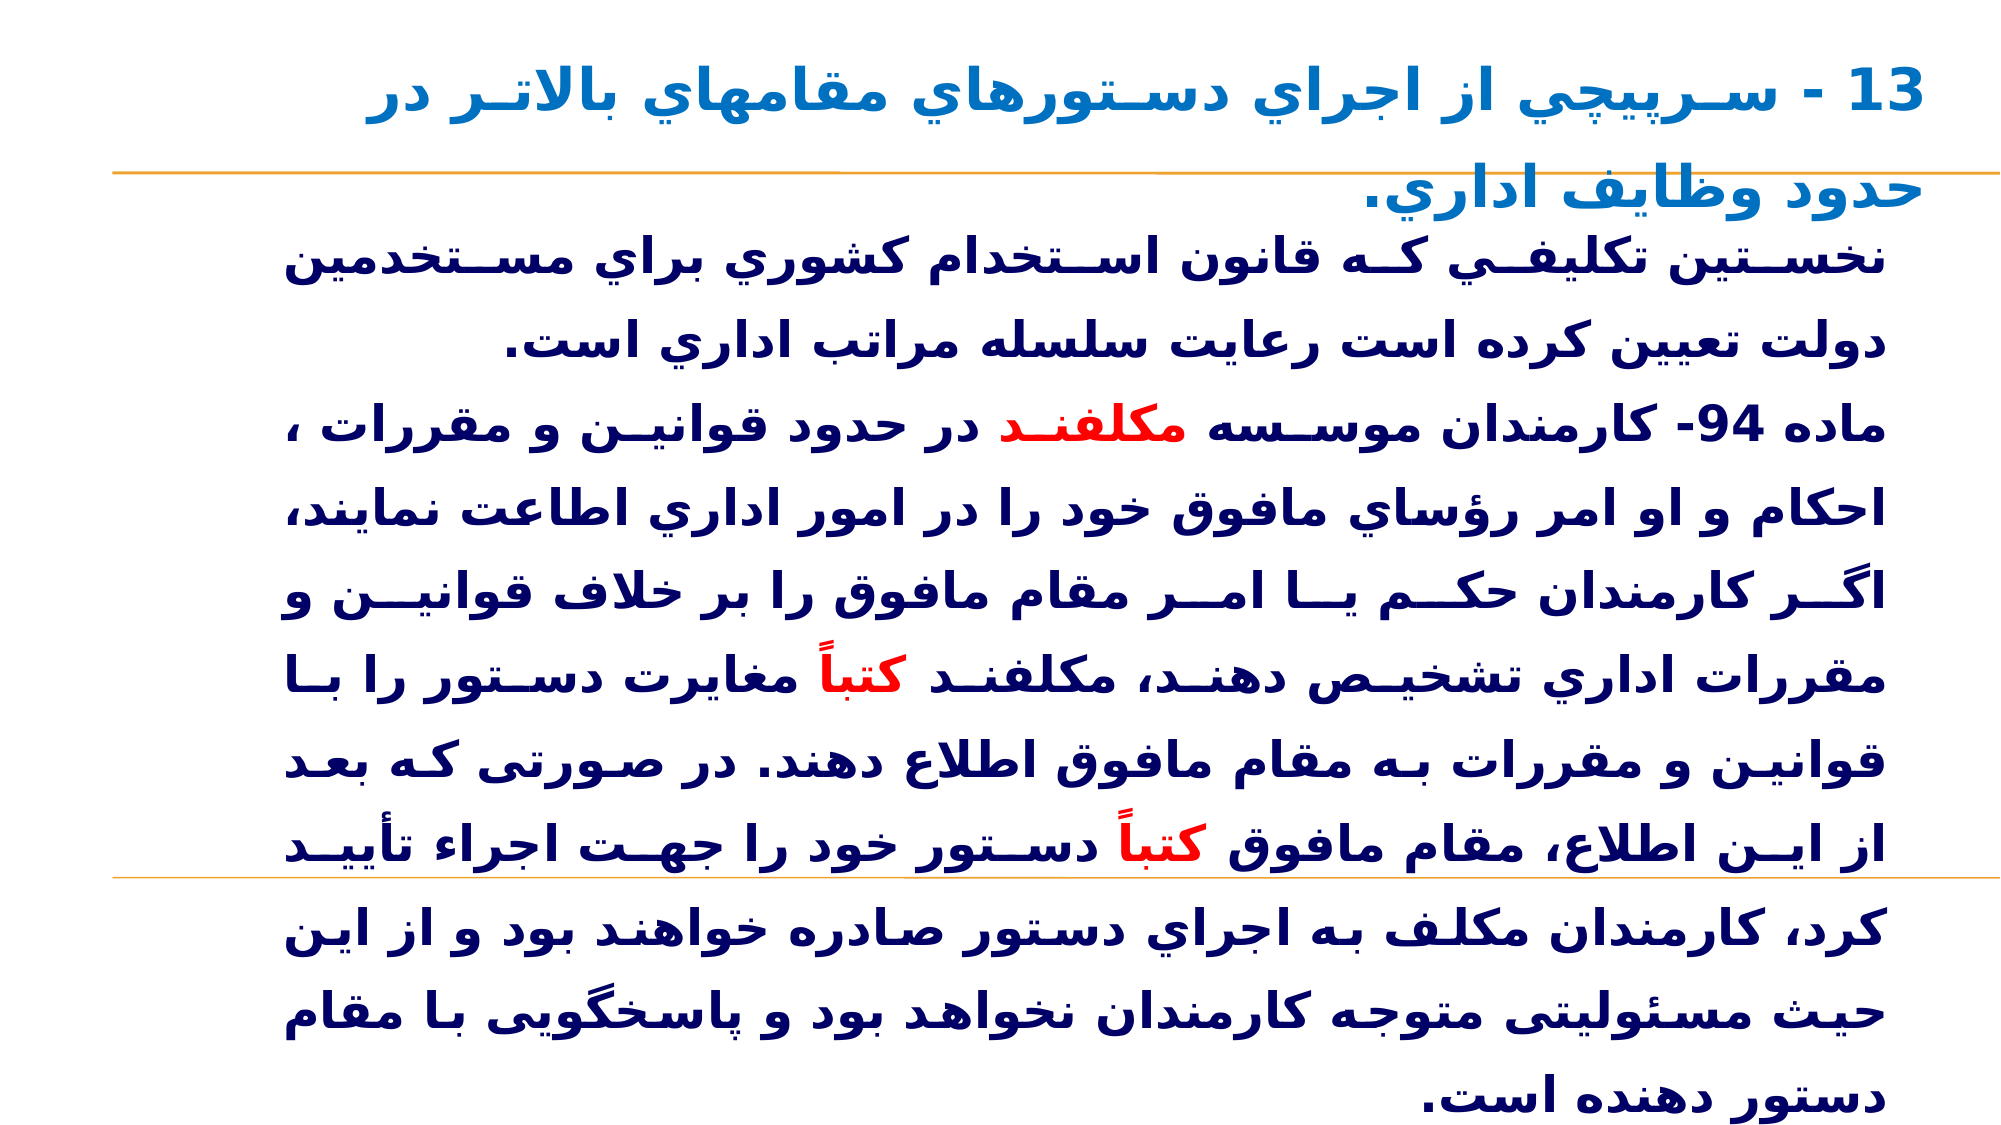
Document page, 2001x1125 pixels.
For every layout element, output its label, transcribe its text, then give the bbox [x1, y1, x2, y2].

text_box 13 - سرپيچي از اجراي دستورهاي مقامهاي بالاتر در حدود وظايف اداري. [353, 16, 1942, 227]
text_box نخستين تكليفي كه قانون استخدام كشوري براي مستخدمين دولت تعيين كرده است رعايت سلسله مراتب اداري است. ماده 94- کارمندان موسسه مکلفند در حدود قوانین و مقررات ، احکام و او امر رؤساي مافوق خود را در امور اداري اطاعت نمایند، اگر کارمندان حکم یا امر مقام مافوق را بر خلاف قوانین و مقررات اداري تشخیص دهند، مکلفند کتباً مغایرت دستور را با قوانین و مقررات به مقام مافوق اطلاع دهند. در صورتی که بعد از این اطلاع، مقام مافوق کتباً دستور خود را جهت اجراء تأیید کرد، کارمندان مکلف به اجراي دستور صادره خواهند بود و از این حیث مسئولیتی متوجه کارمندان نخواهد بود و پاسخگویی با مقام دستور دهنده است. [268, 191, 1903, 1125]
